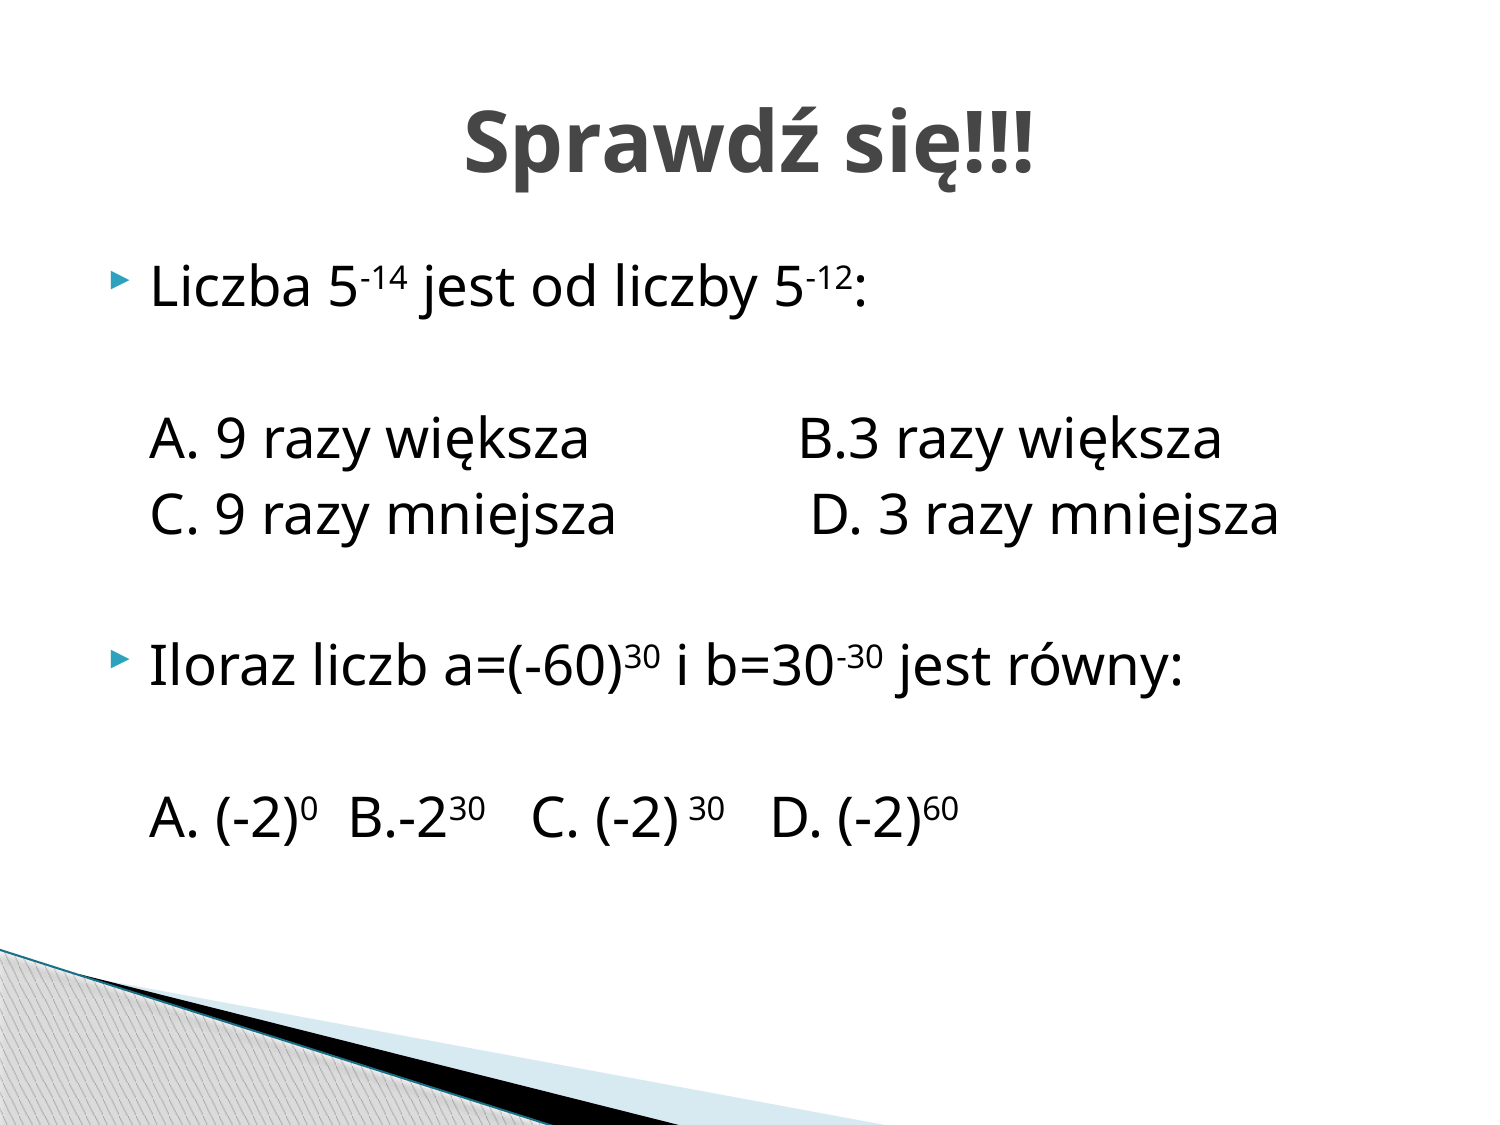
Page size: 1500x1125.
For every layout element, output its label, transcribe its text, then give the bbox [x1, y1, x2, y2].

list Liczba 5-14 jest od liczby 5-12: A. 9 razy większa B.3 razy większa C. 9 razy mniejsza D. 3 razy mniejsza Iloraz liczb a=(-60)30 i b=30-30 jest równy: A. (-2)0 B.-230 C. (-2) 30 D. (-2)60 [75, 243, 1425, 986]
title Sprawdź się!!! [75, 45, 1425, 233]
